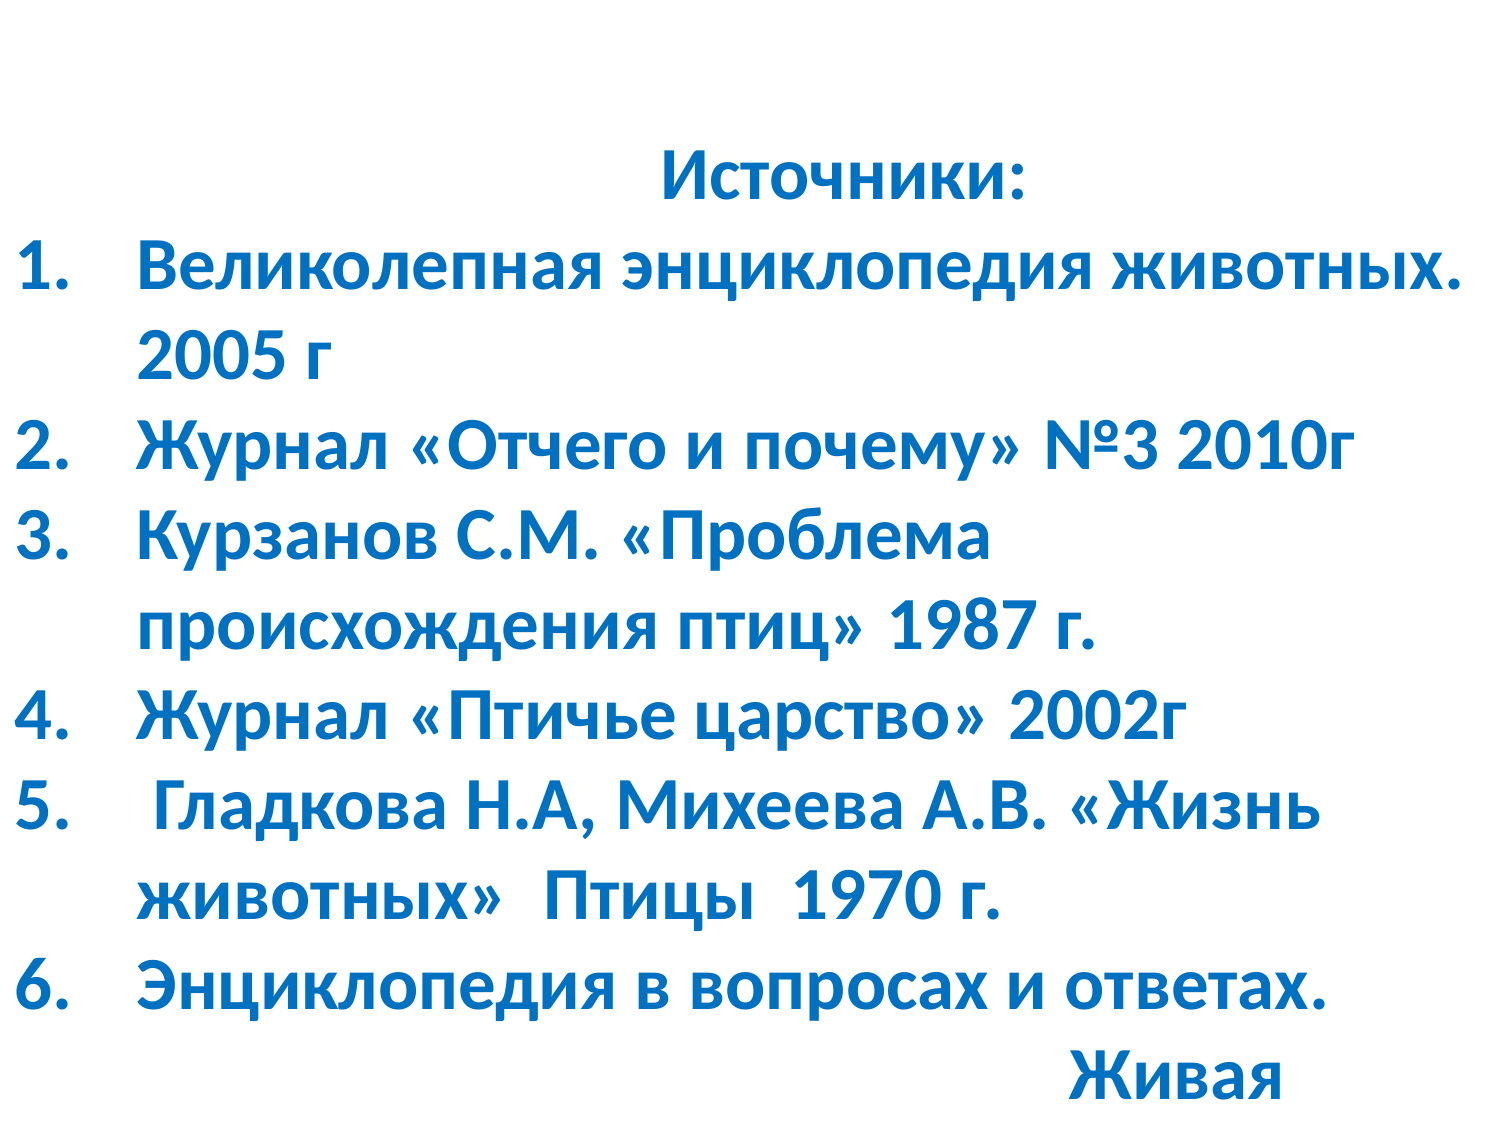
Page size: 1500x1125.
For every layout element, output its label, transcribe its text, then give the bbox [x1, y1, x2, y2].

text_box Источники: Великолепная энциклопедия животных. 2005 г Журнал «Отчего и почему» №3 2010г Курзанов С.М. «Проблема происхождения птиц» 1987 г. Журнал «Птичье царство» 2002г Гладкова Н.А, Михеева А.В. «Жизнь животных» Птицы 1970 г. Энциклопедия в вопросах и ответах. Живая природа. 2007г. [0, 117, 1500, 1125]
